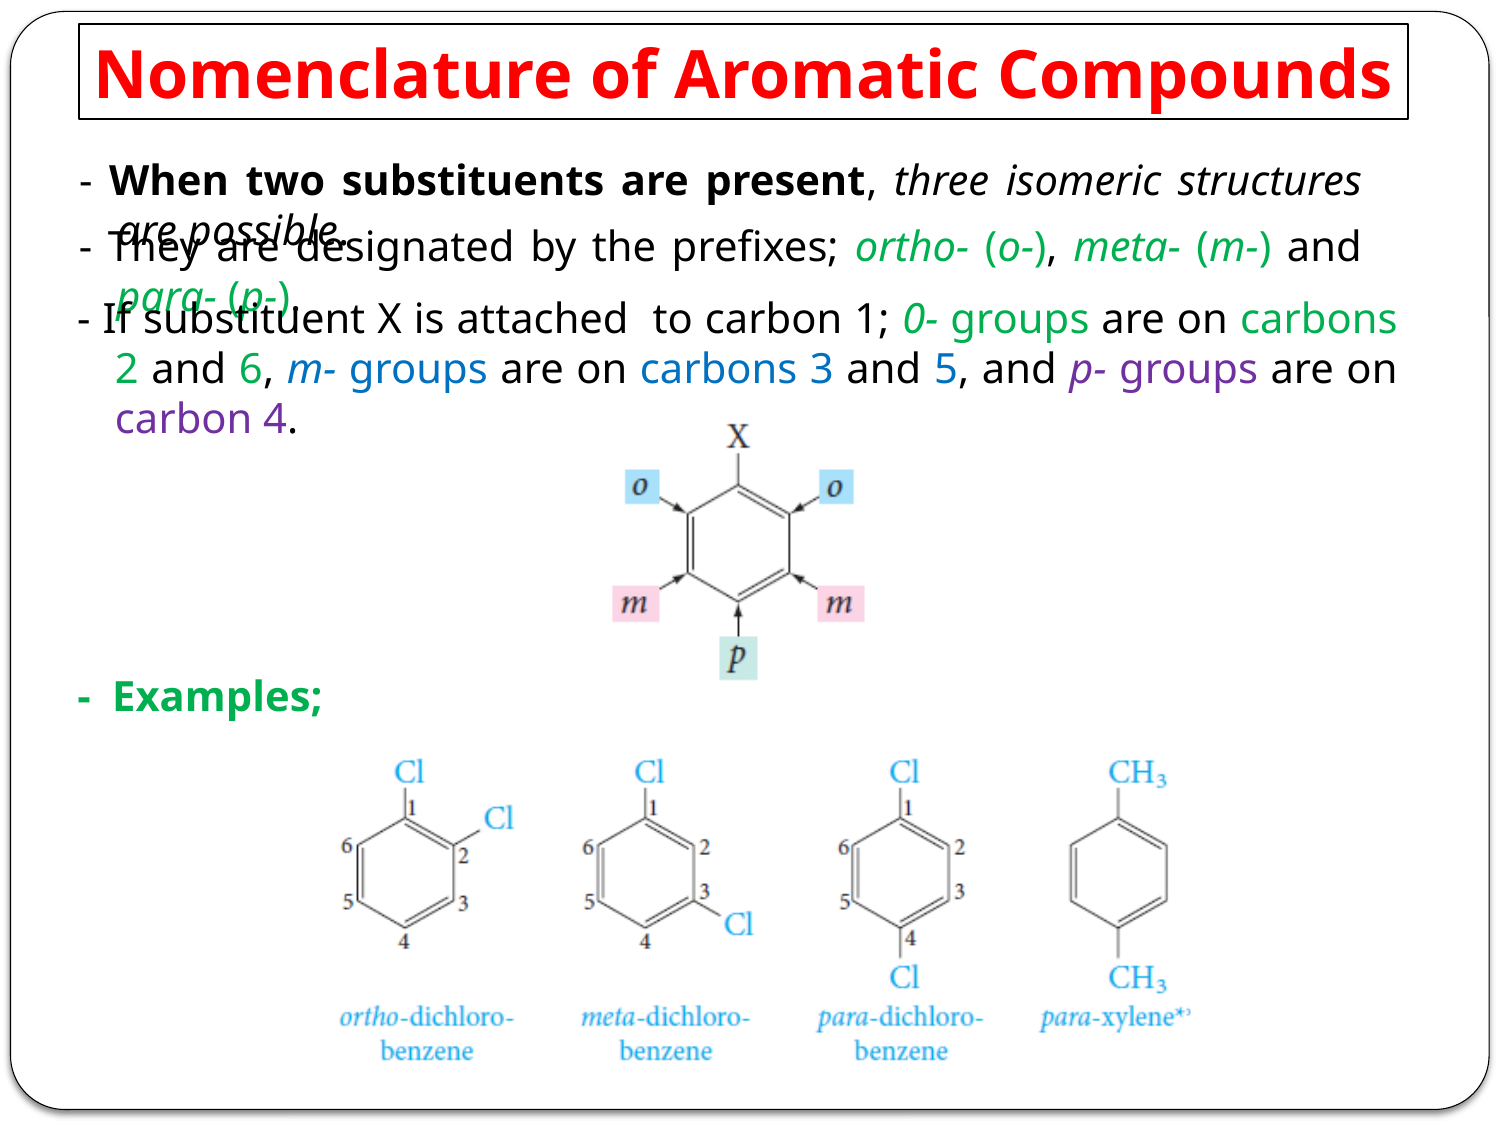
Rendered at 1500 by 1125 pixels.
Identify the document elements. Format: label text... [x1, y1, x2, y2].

picture [586, 412, 888, 689]
text_box Nomenclature of Aromatic Compounds [78, 23, 1409, 120]
text_box - Examples; [62, 662, 338, 728]
text_box - If substituent X is attached to carbon 1; 0- groups are on carbons 2 and 6, m- groups are on carbons 3 and 5, and p- groups are on carbon 4. [62, 284, 1413, 450]
picture [312, 737, 1191, 1073]
text_box - They are designated by the prefixes; ortho- (o-), meta- (m-) and para- (p-). [64, 212, 1377, 284]
text_box - When two substituents are present, three isomeric structures are possible. [64, 146, 1377, 212]
